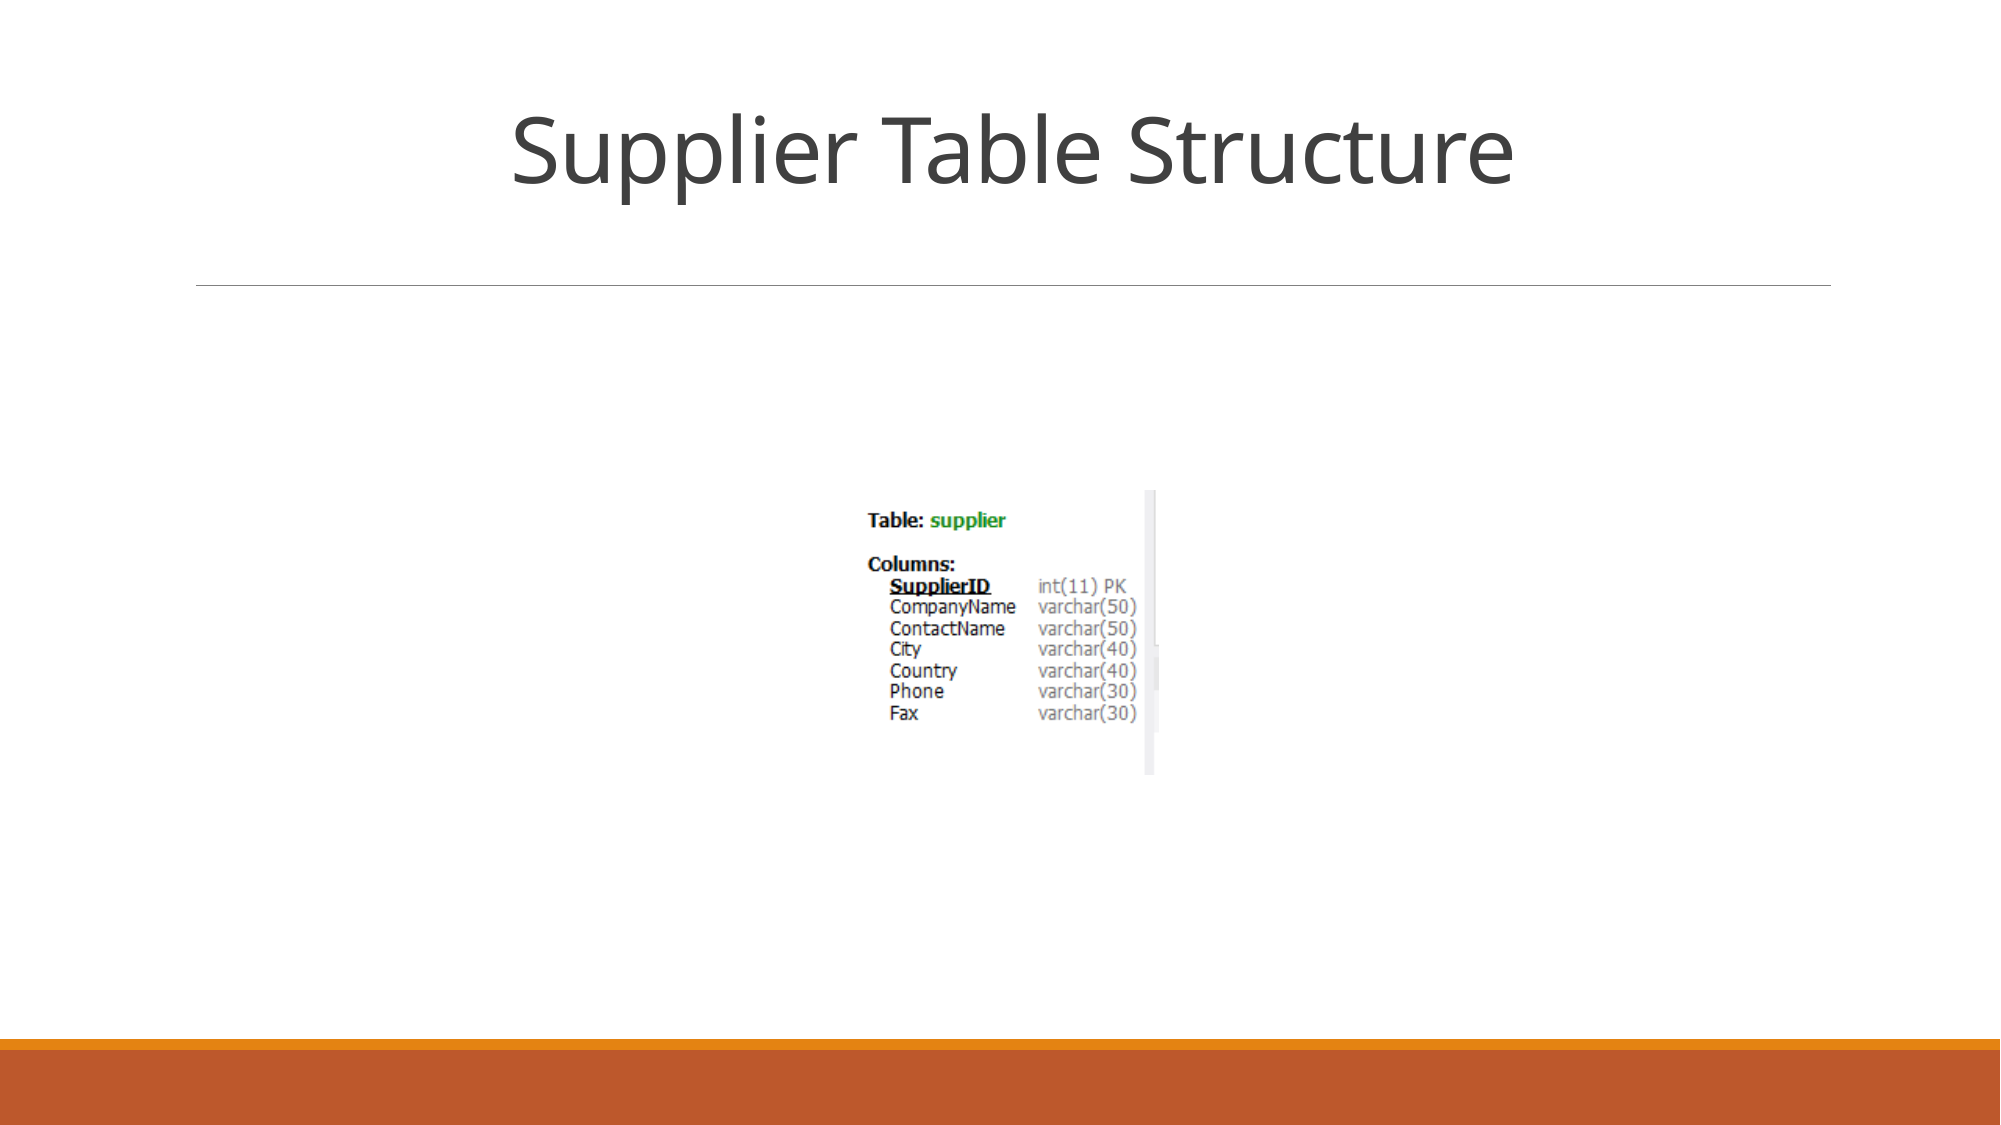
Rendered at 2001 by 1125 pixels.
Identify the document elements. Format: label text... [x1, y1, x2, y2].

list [850, 490, 1160, 776]
title Supplier Table Structure [294, 0, 1756, 211]
